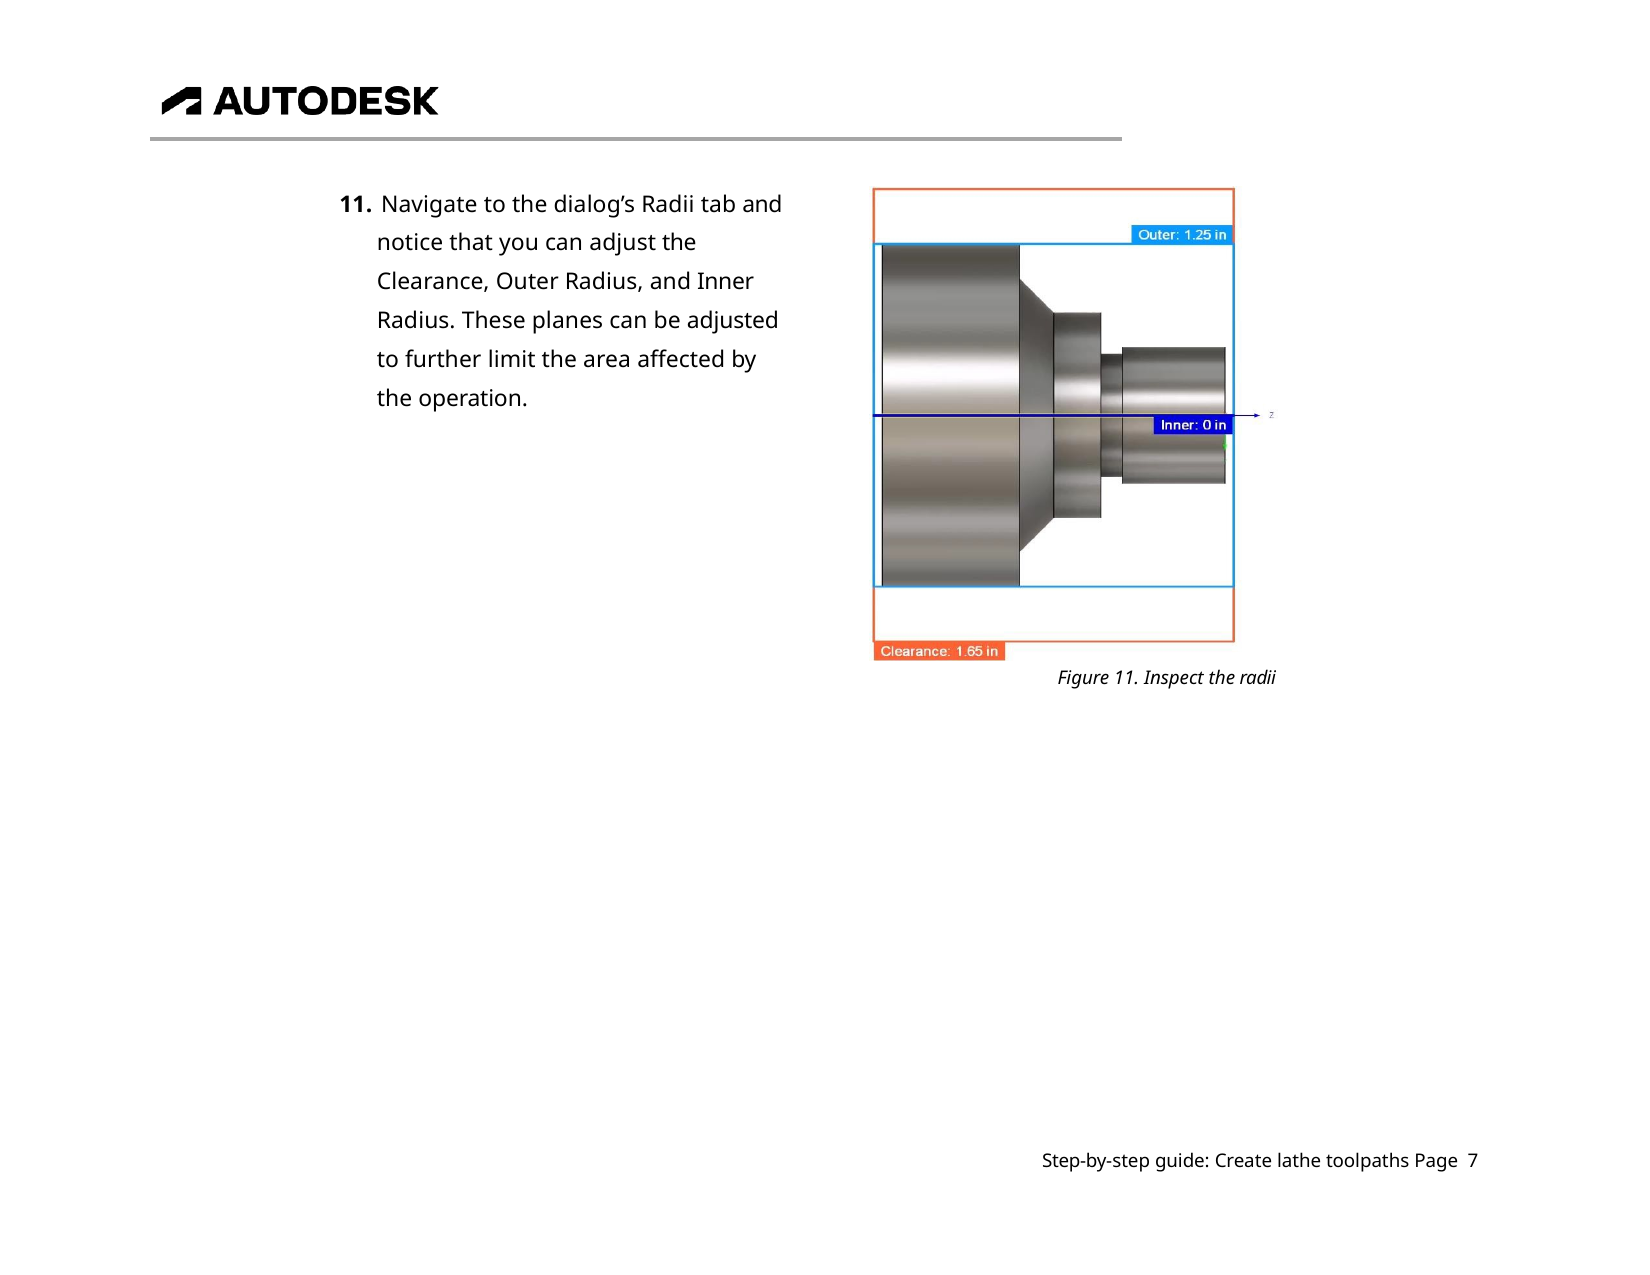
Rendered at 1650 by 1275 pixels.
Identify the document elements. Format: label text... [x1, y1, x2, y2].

table_header 11. Navigate to the dialog’s Radii tab and notice that you can adjust the Clearance, Outer Radius, and Inner Radius. These planes can be adjusted to further limit the area affected by the operation. [334, 187, 800, 707]
table_header Figure 11. Inspect the radii [800, 187, 1297, 707]
slide_number Step-by-step guide: Create lathe toolpaths Page 20 [1040, 1145, 1509, 1275]
picture [868, 186, 1278, 662]
picture [161, 86, 439, 115]
